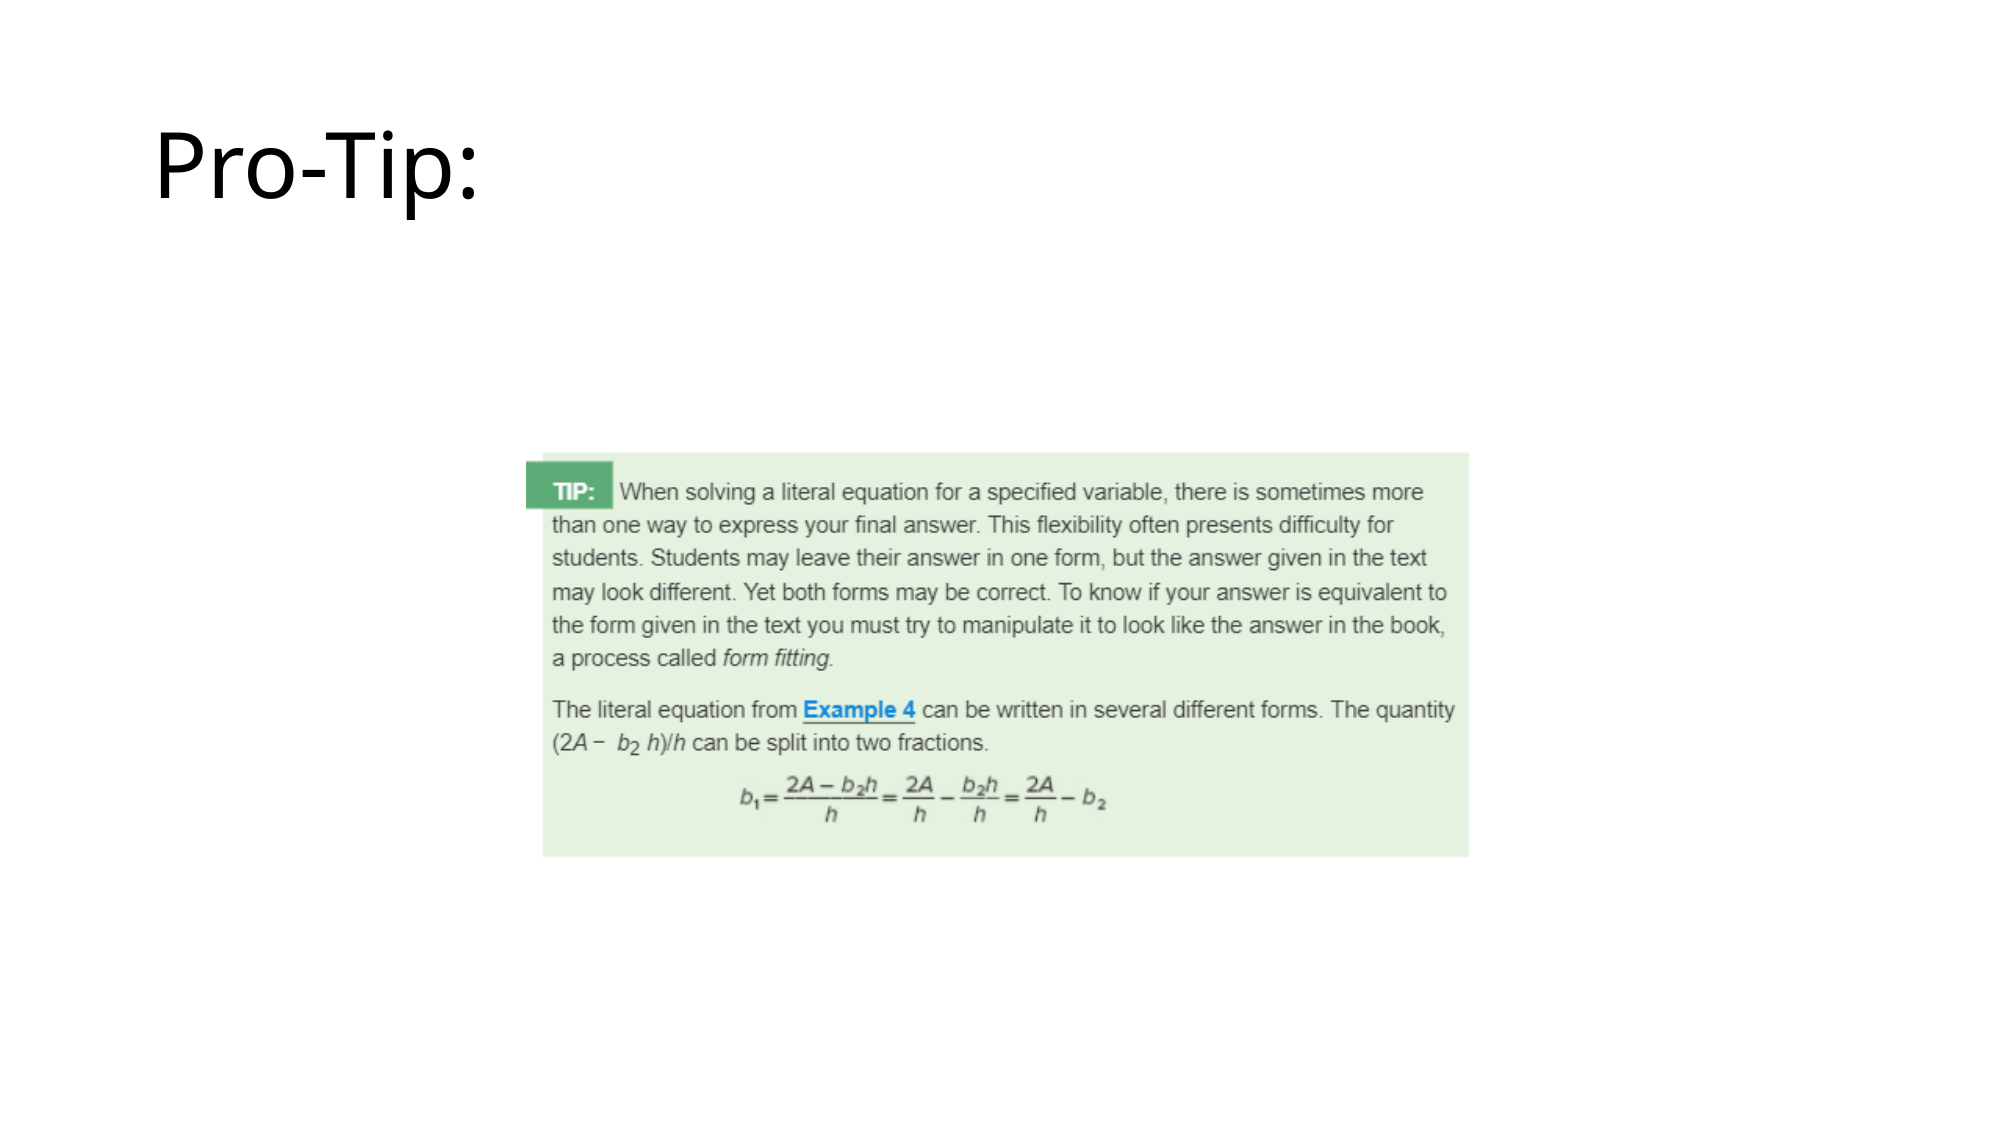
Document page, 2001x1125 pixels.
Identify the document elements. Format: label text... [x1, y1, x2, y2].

title Pro-Tip: [137, 59, 1863, 278]
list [526, 450, 1474, 862]
